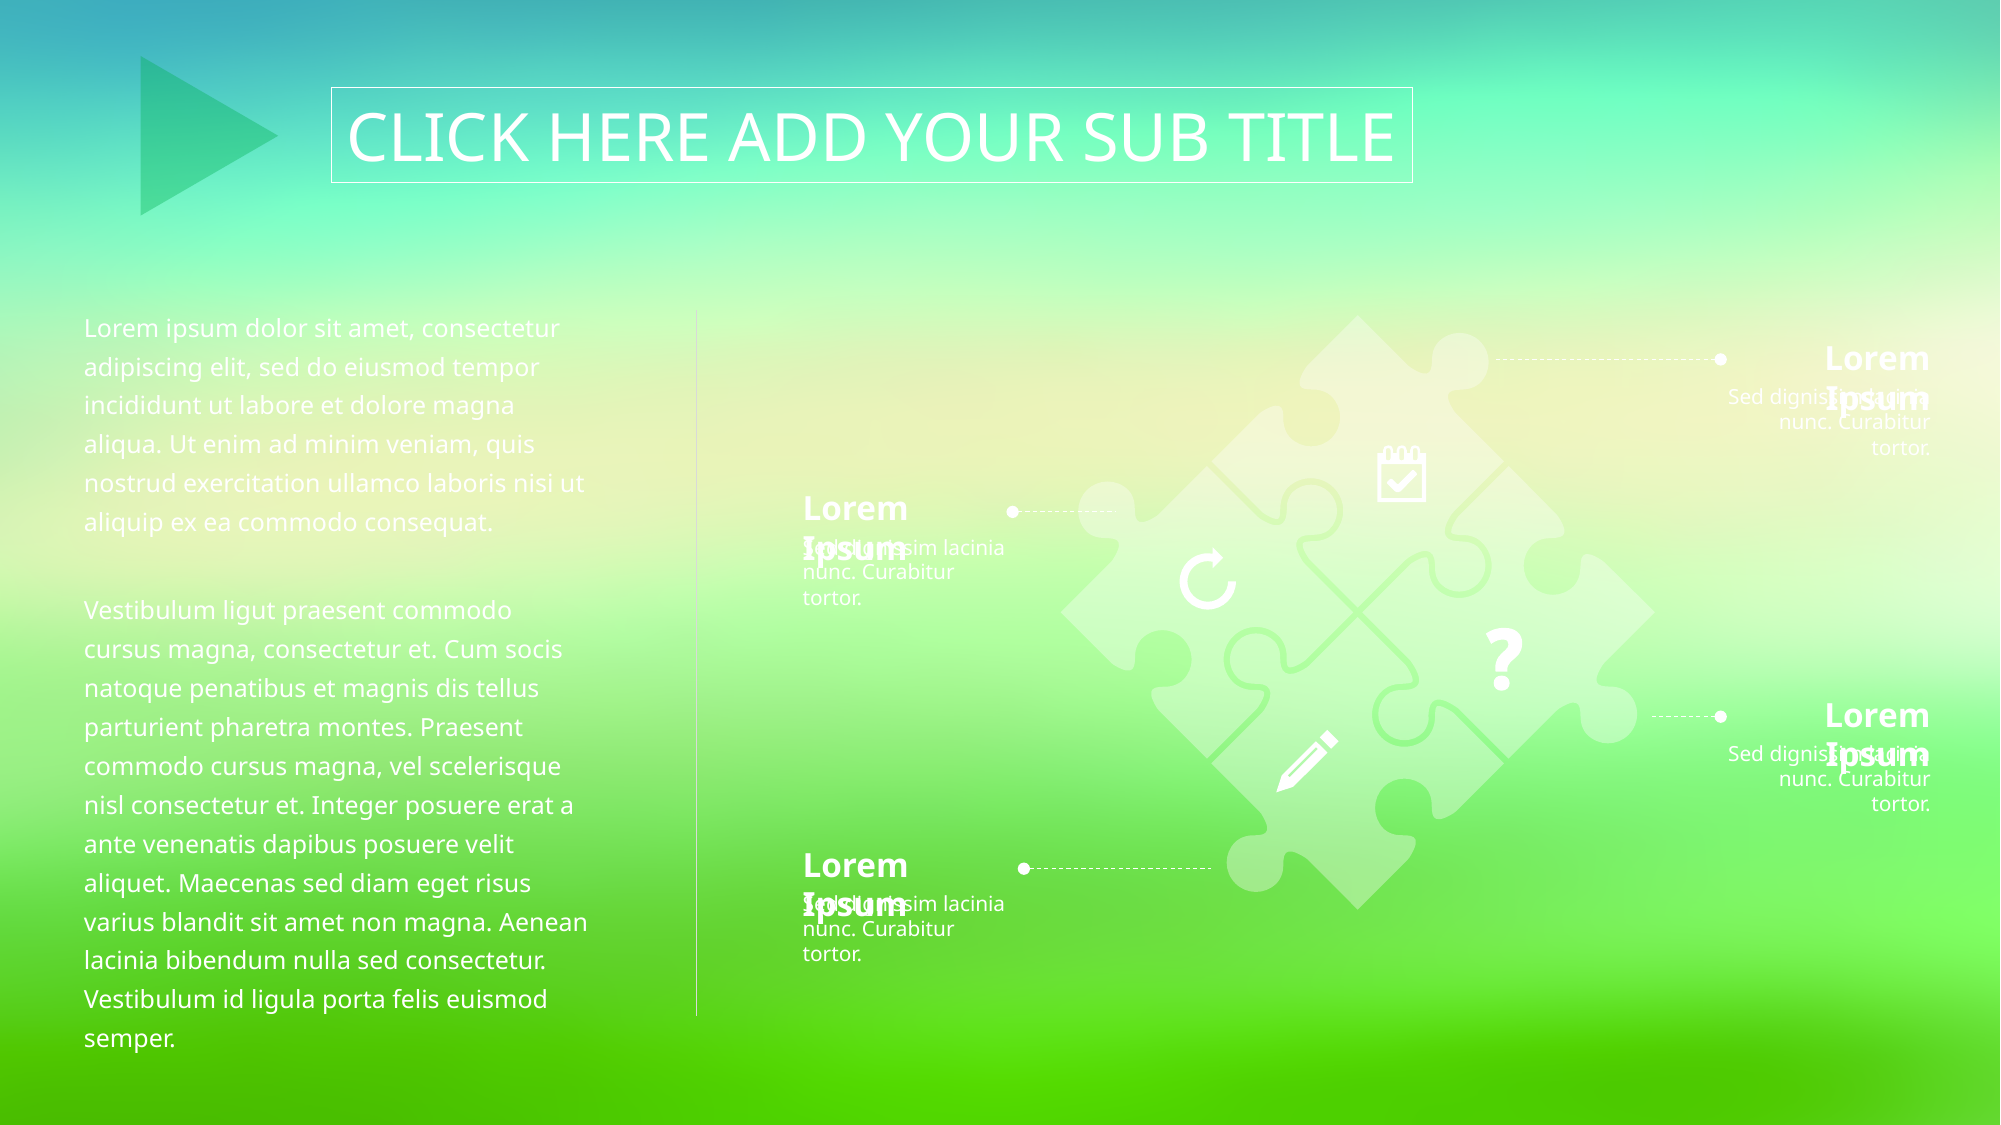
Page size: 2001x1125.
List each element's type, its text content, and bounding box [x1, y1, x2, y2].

text_box [1211, 617, 1505, 910]
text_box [1377, 445, 1426, 503]
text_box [802, 487, 1013, 621]
text_box [1060, 466, 1354, 759]
text_box [1179, 547, 1236, 610]
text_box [1276, 729, 1339, 793]
text_box [1211, 315, 1505, 608]
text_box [1720, 337, 1931, 471]
picture [0, 0, 2000, 1125]
text_box CLICK HERE ADD YOUR SUB TITLE [331, 87, 1413, 183]
text_box [1362, 465, 1655, 759]
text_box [1720, 693, 1931, 827]
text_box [1485, 627, 1523, 691]
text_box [802, 843, 1013, 977]
text_box [139, 54, 281, 218]
text_box Lorem ipsum dolor sit amet, consectetur adipiscing elit, sed do eiusmod tempor incididunt ut labore et dolore magna aliqua. Ut enim ad minim veniam, quis nostrud exercitation ullamco laboris nisi ut aliquip ex ea commodo consequat. Vestibulum ligut praesent commodo cursus magna, consectetur et. Cum socis natoque penatibus et magnis dis tellus parturient pharetra montes. Praesent commodo cursus magna, vel scelerisque nisl consectetur et. Integer posuere erat a ante venenatis dapibus posuere velit aliquet. Maecenas sed diam eget risus varius blandit sit amet non magna. Aenean lacinia bibendum nulla sed consectetur. Vestibulum id ligula porta felis euismod semper. [69, 295, 610, 935]
